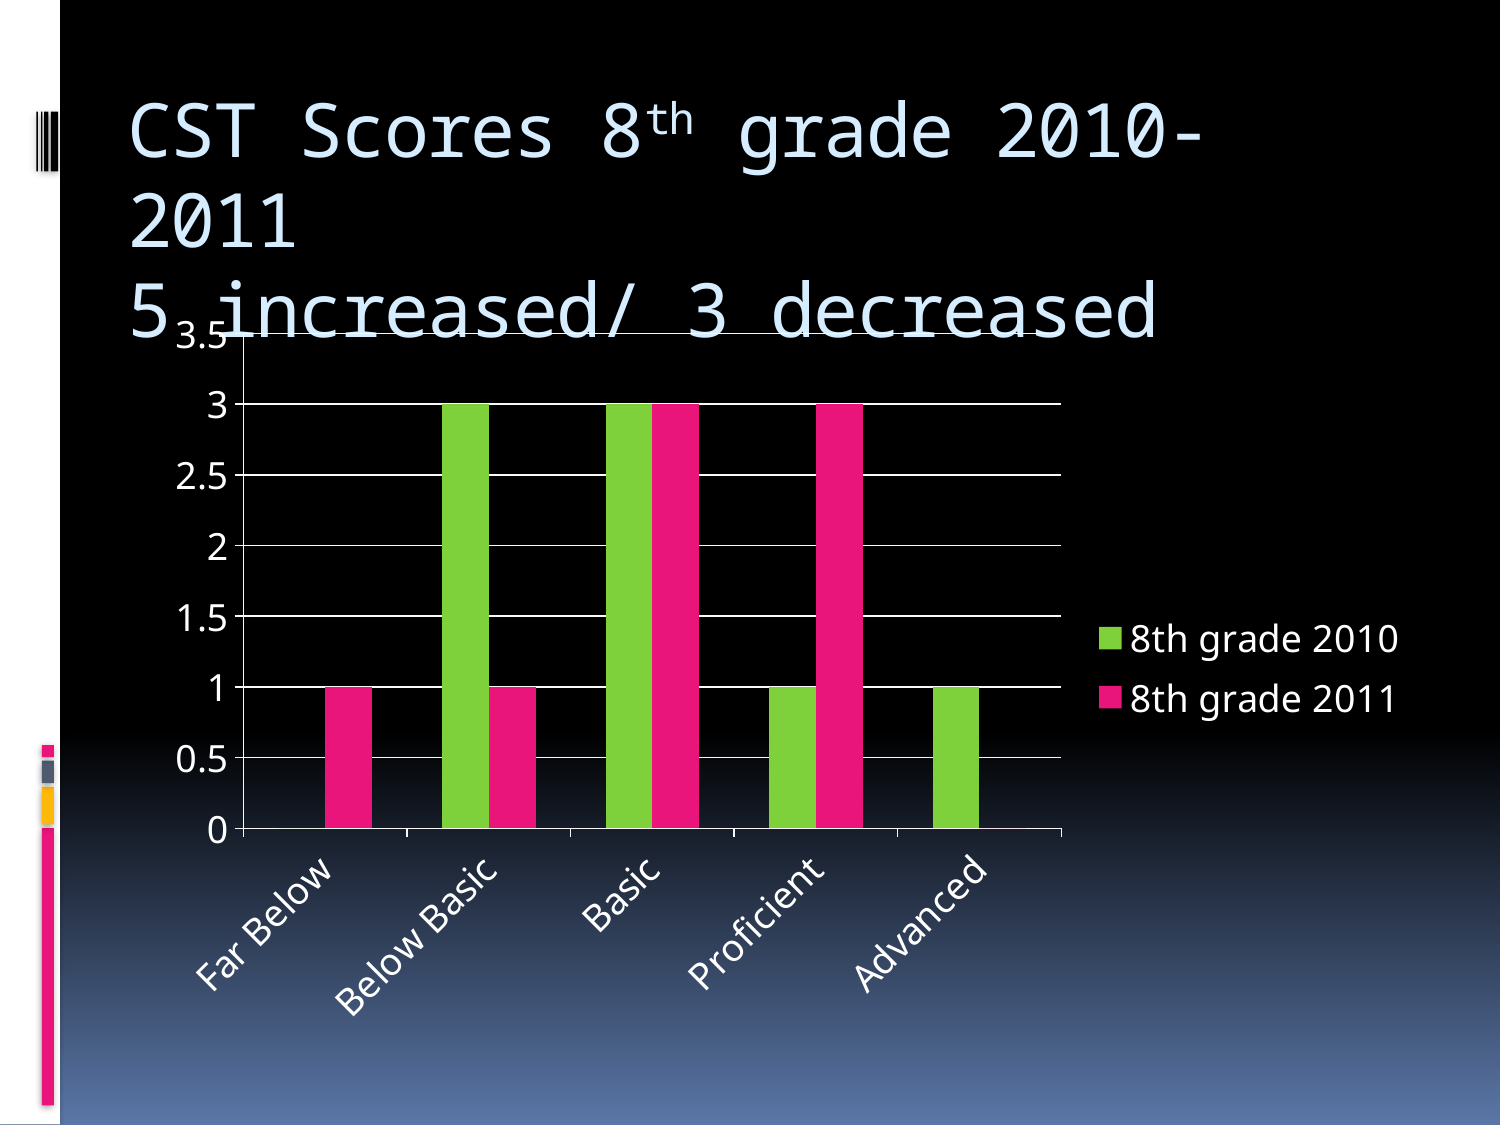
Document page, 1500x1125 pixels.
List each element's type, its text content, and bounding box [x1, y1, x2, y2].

title CST Scores 8th grade 2010-2011 5 increased/ 3 decreased [112, 75, 1388, 288]
chart [149, 292, 1426, 1043]
